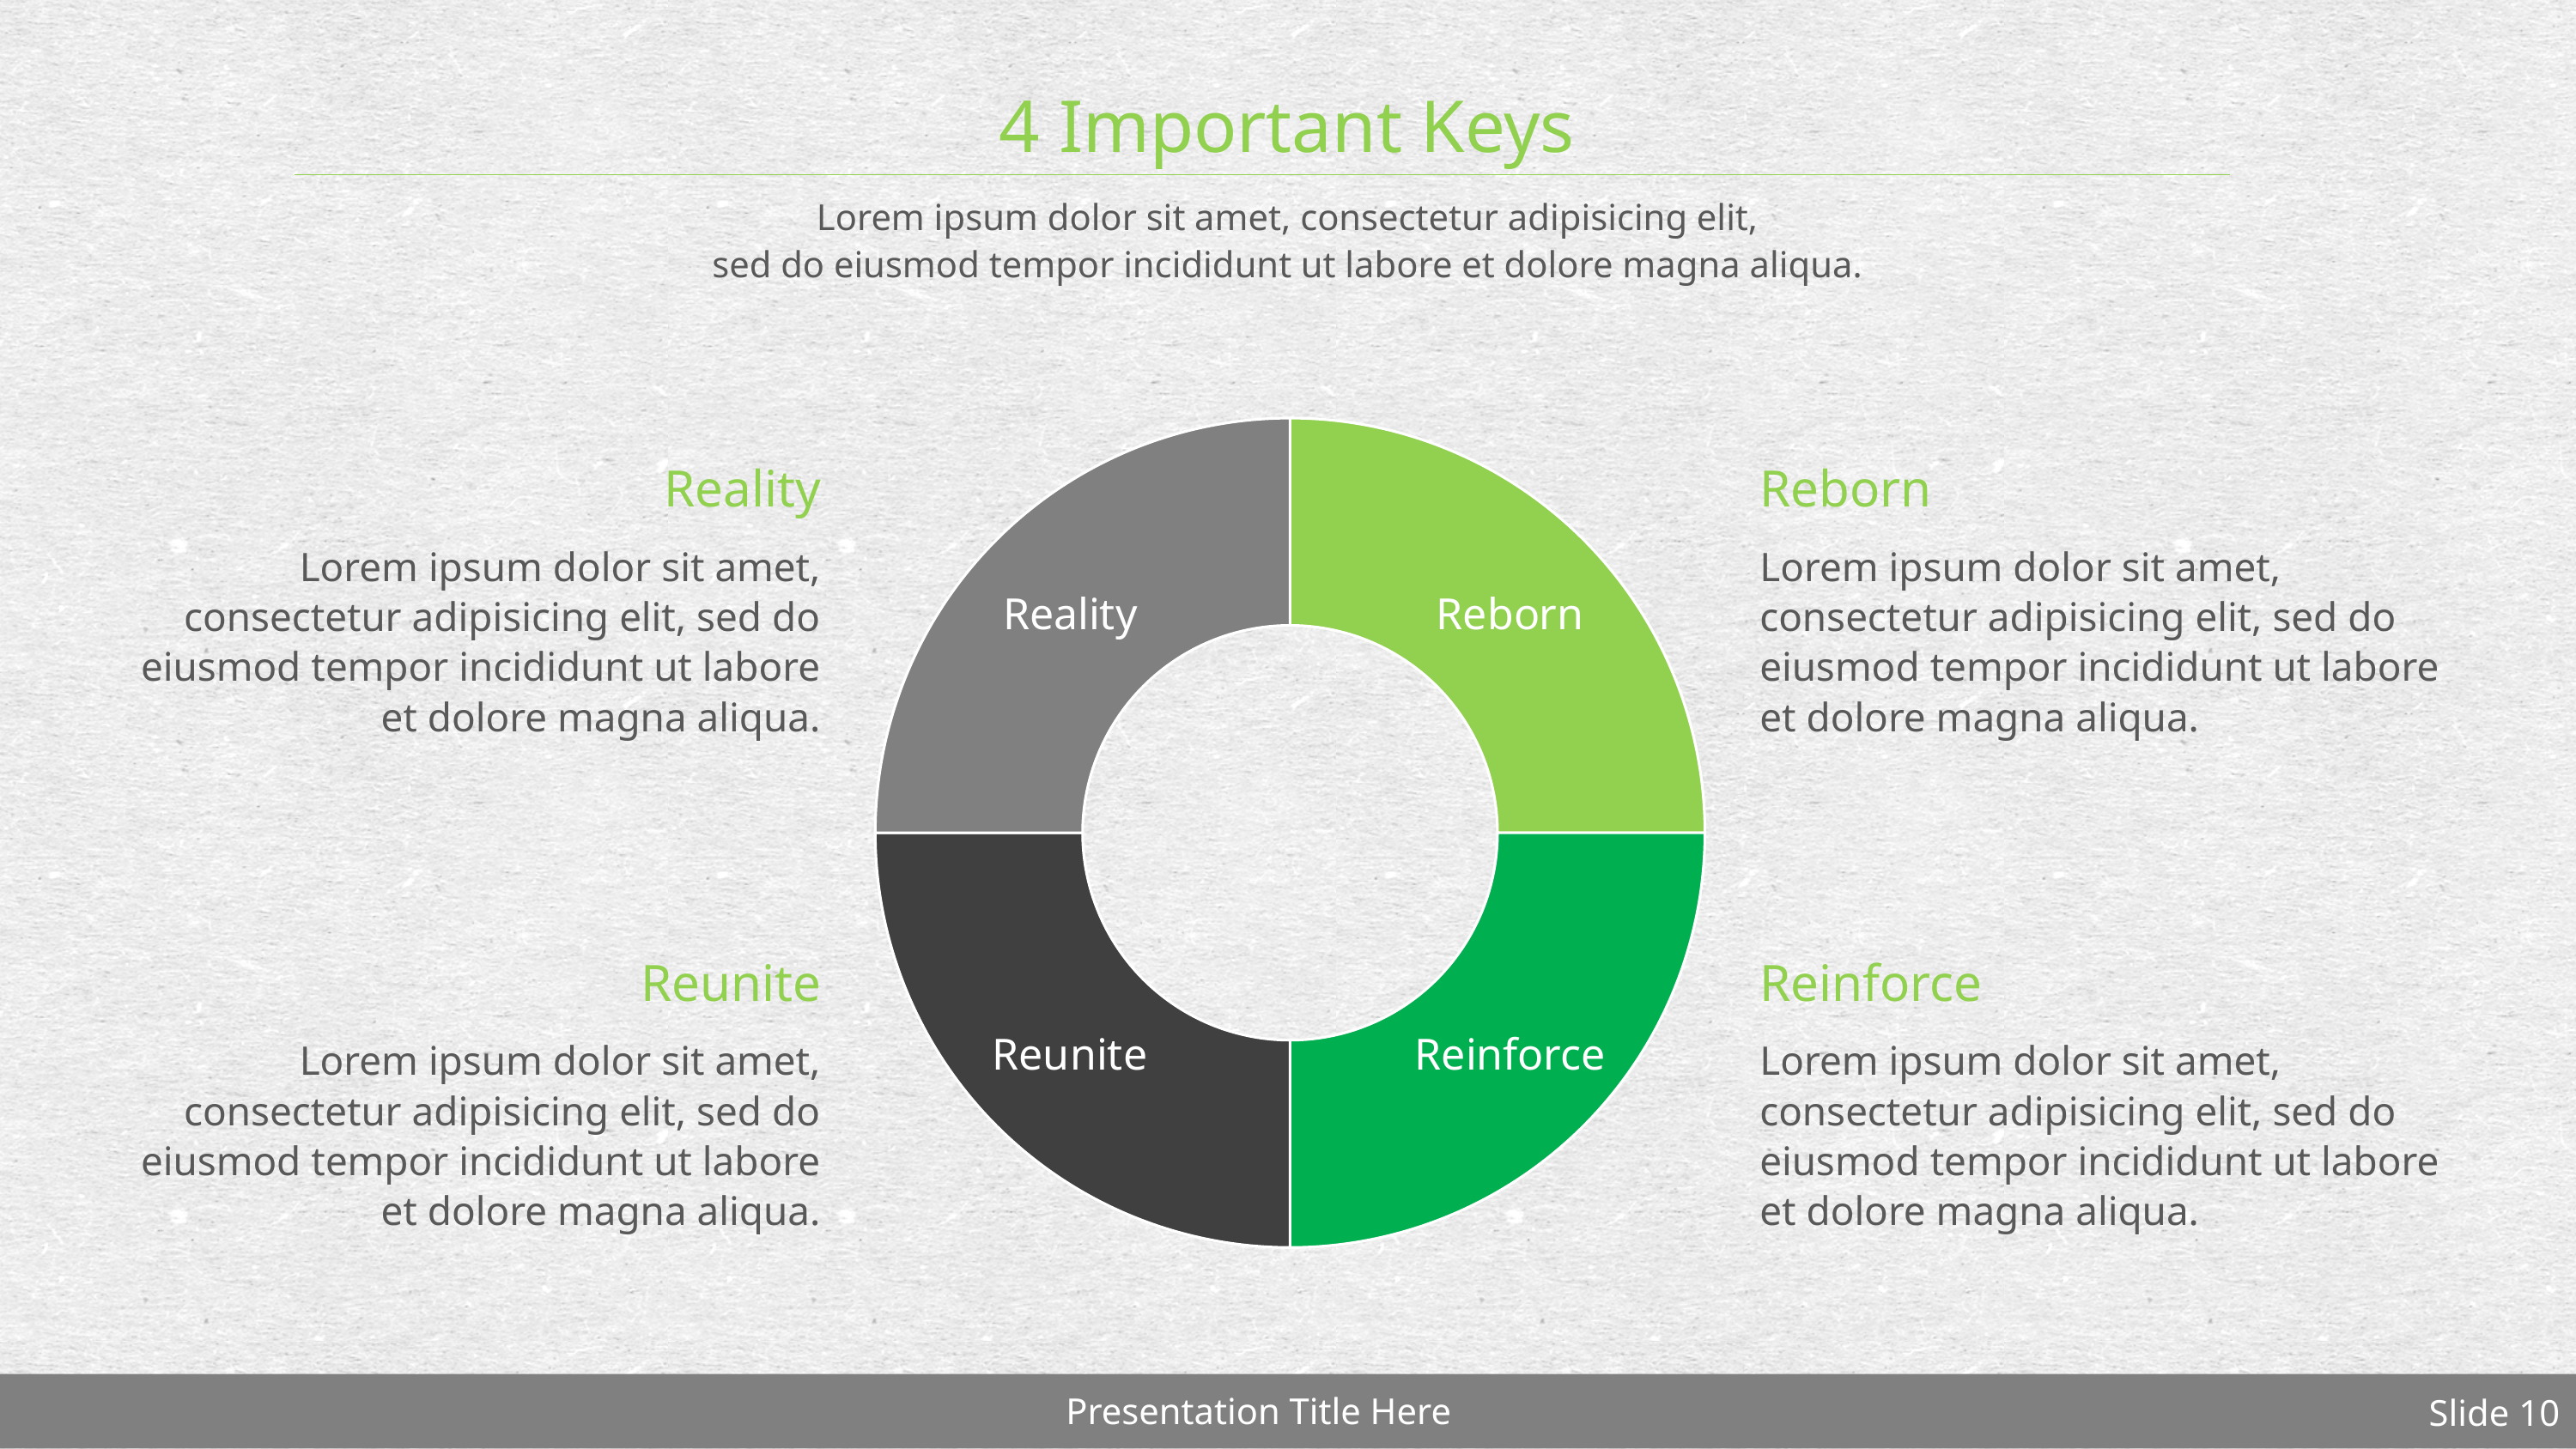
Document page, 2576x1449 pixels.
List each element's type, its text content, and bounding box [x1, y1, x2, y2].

subtitle Lorem ipsum dolor sit amet, consectetur adipisicing elit, sed do eiusmod tempor incididunt ut labore et dolore magna aliqua. [44, 184, 2530, 314]
list Lorem ipsum dolor sit amet, consectetur adipisicing elit, sed do eiusmod tempor incididunt ut labore et dolore magna aliqua. [112, 532, 834, 794]
list Lorem ipsum dolor sit amet, consectetur adipisicing elit, sed do eiusmod tempor incididunt ut labore et dolore magna aliqua. [1747, 532, 2468, 794]
list Reality [112, 379, 834, 524]
list Lorem ipsum dolor sit amet, consectetur adipisicing elit, sed do eiusmod tempor incididunt ut labore et dolore magna aliqua. [1747, 1027, 2468, 1288]
slide_number Slide 10 [1993, 1384, 2573, 1432]
list Reborn [1747, 379, 2468, 524]
picture [0, 0, 2576, 1373]
list Lorem ipsum dolor sit amet, consectetur adipisicing elit, sed do eiusmod tempor incididunt ut labore et dolore magna aliqua. [112, 1027, 834, 1288]
title 4 Important Keys [44, 65, 2530, 175]
footer Presentation Title Here [823, 1383, 1693, 1432]
list Reinforce [1747, 874, 2468, 1019]
list Reunite [112, 874, 834, 1019]
chart [858, 400, 1722, 1265]
